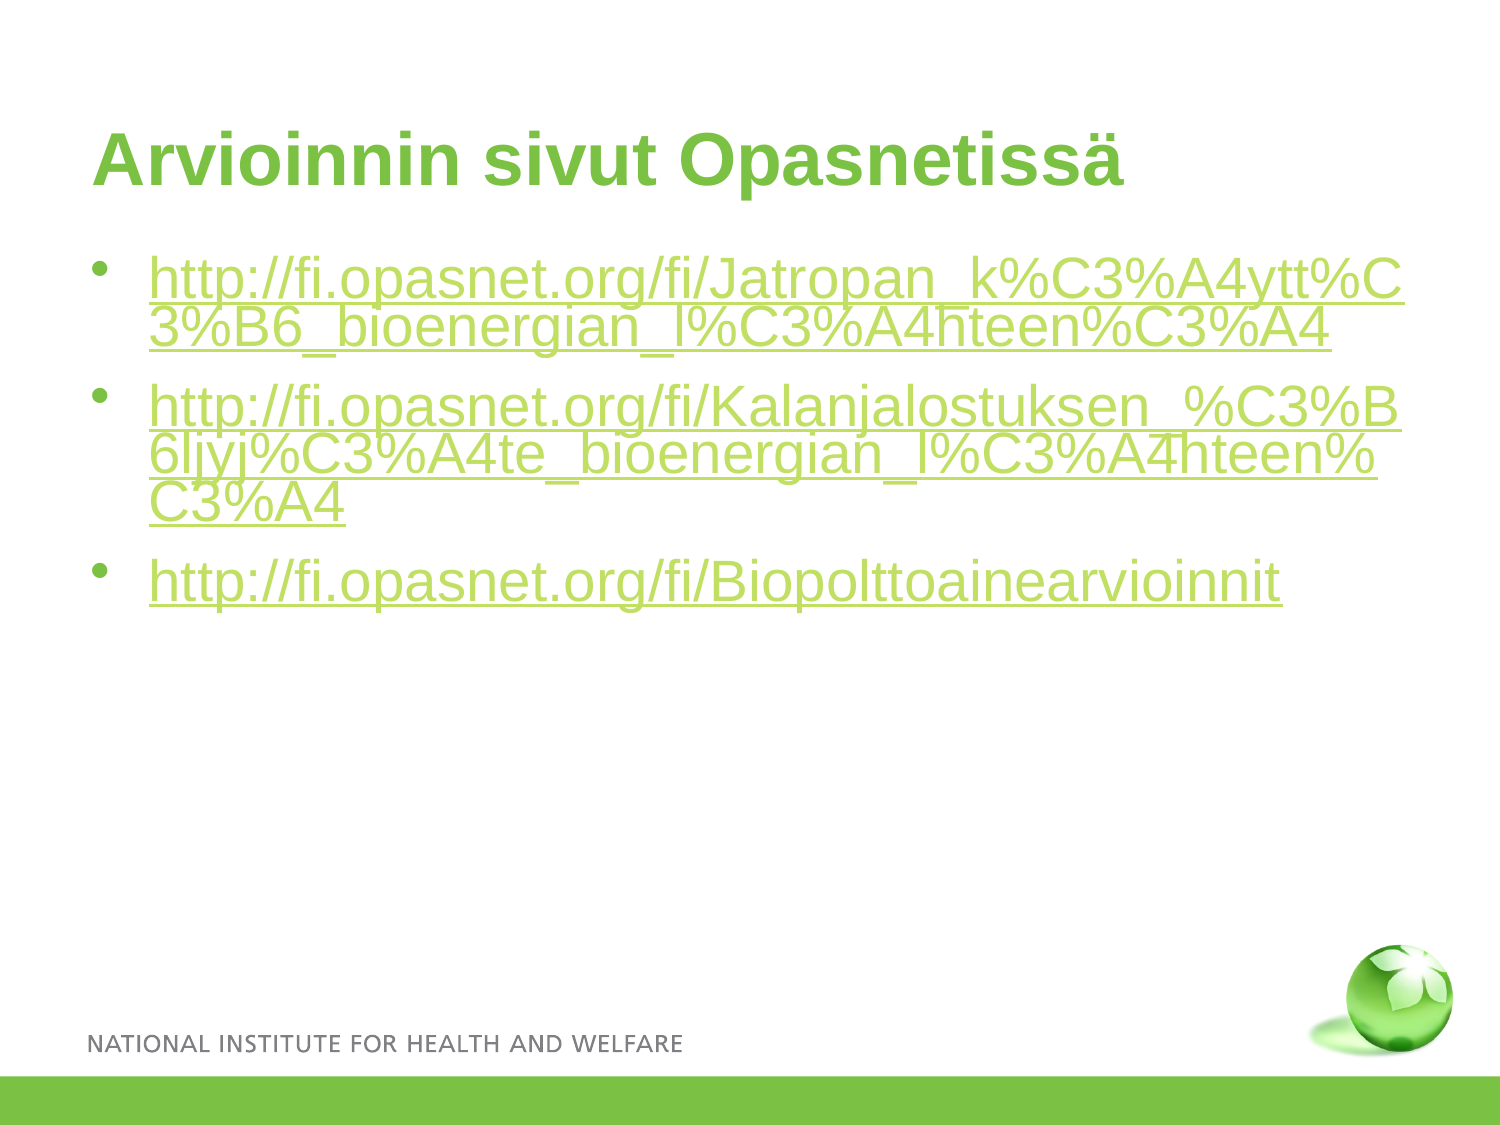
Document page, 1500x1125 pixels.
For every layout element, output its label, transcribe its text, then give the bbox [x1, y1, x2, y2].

list http://fi.opasnet.org/fi/Jatropan_k%C3%A4ytt%C3%B6_bioenergian_l%C3%A4hteen%C3%A4 http://fi.opasnet.org/fi/Kalanjalostuksen_%C3%B6ljyj%C3%A4te_bioenergian_l%C3%A4hteen%C3%A4 http://fi.opasnet.org/fi/Biopolttoainearvioinnit [74, 243, 1424, 965]
picture [1294, 928, 1471, 1071]
title Arvioinnin sivut Opasnetissä [76, 42, 1424, 209]
